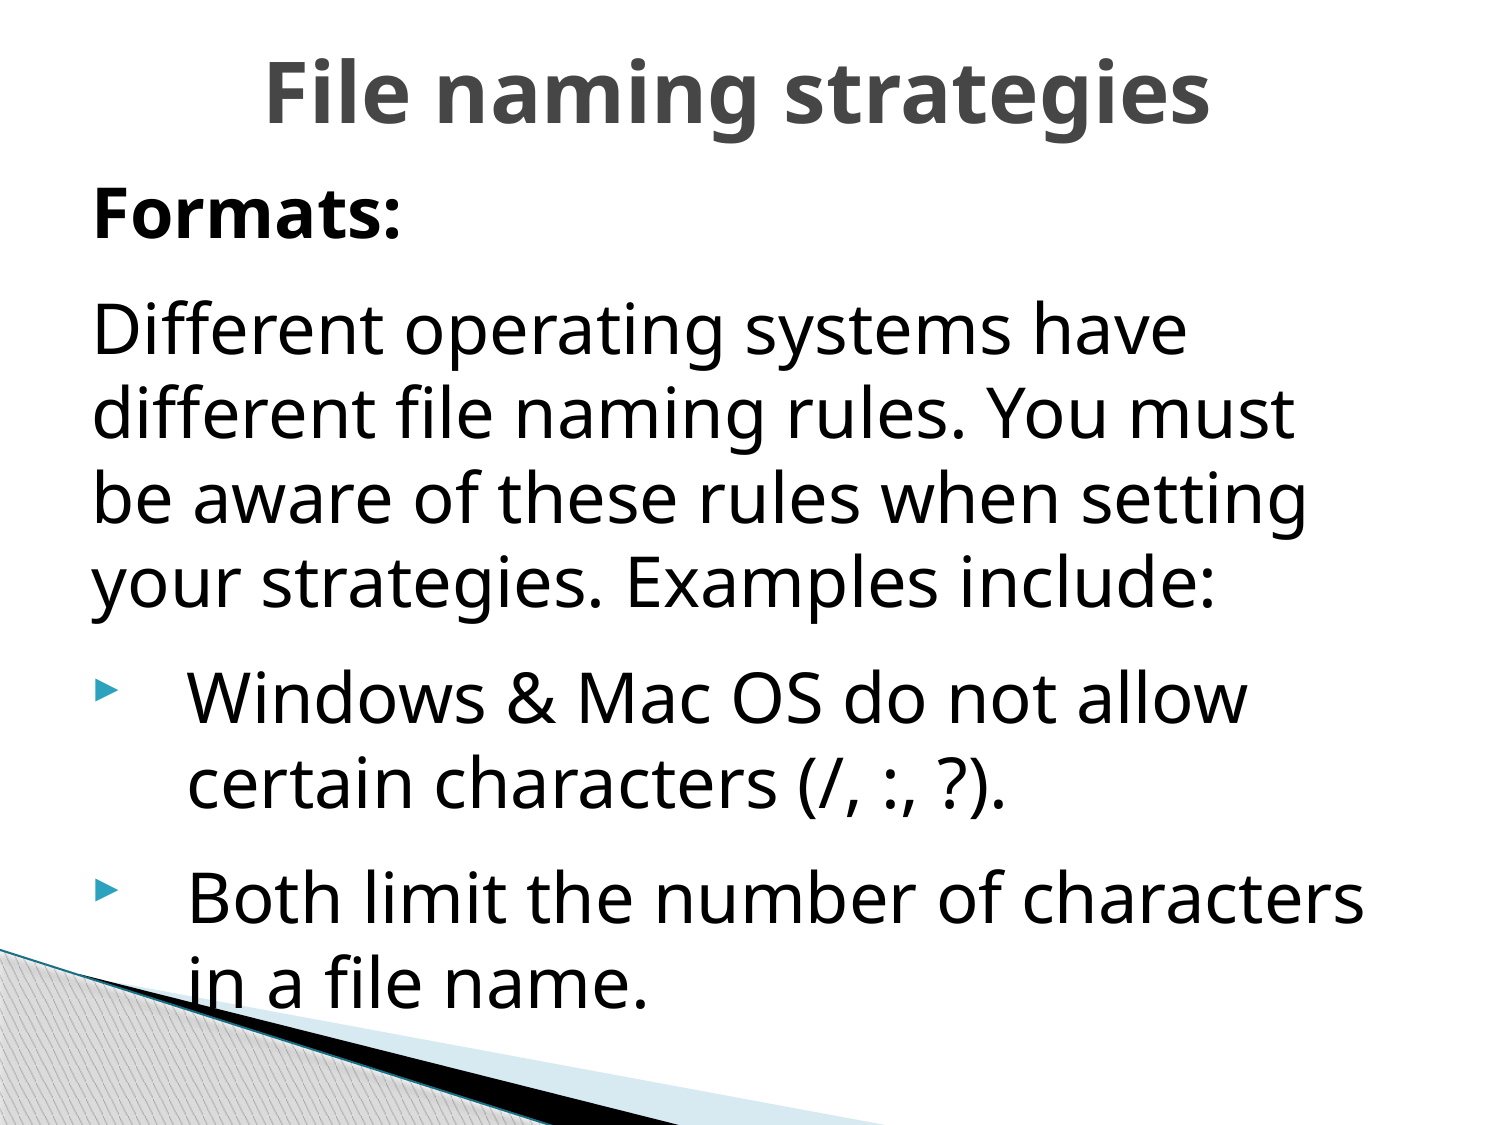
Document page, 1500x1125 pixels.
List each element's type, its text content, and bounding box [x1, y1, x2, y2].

title File naming strategies [100, 0, 1376, 183]
list Formats: Different operating systems have different file naming rules. You must be aware of these rules when setting your strategies. Examples include: Windows & Mac OS do not allow certain characters (/, :, ?). Both limit the number of characters in a file name. [76, 160, 1400, 1047]
